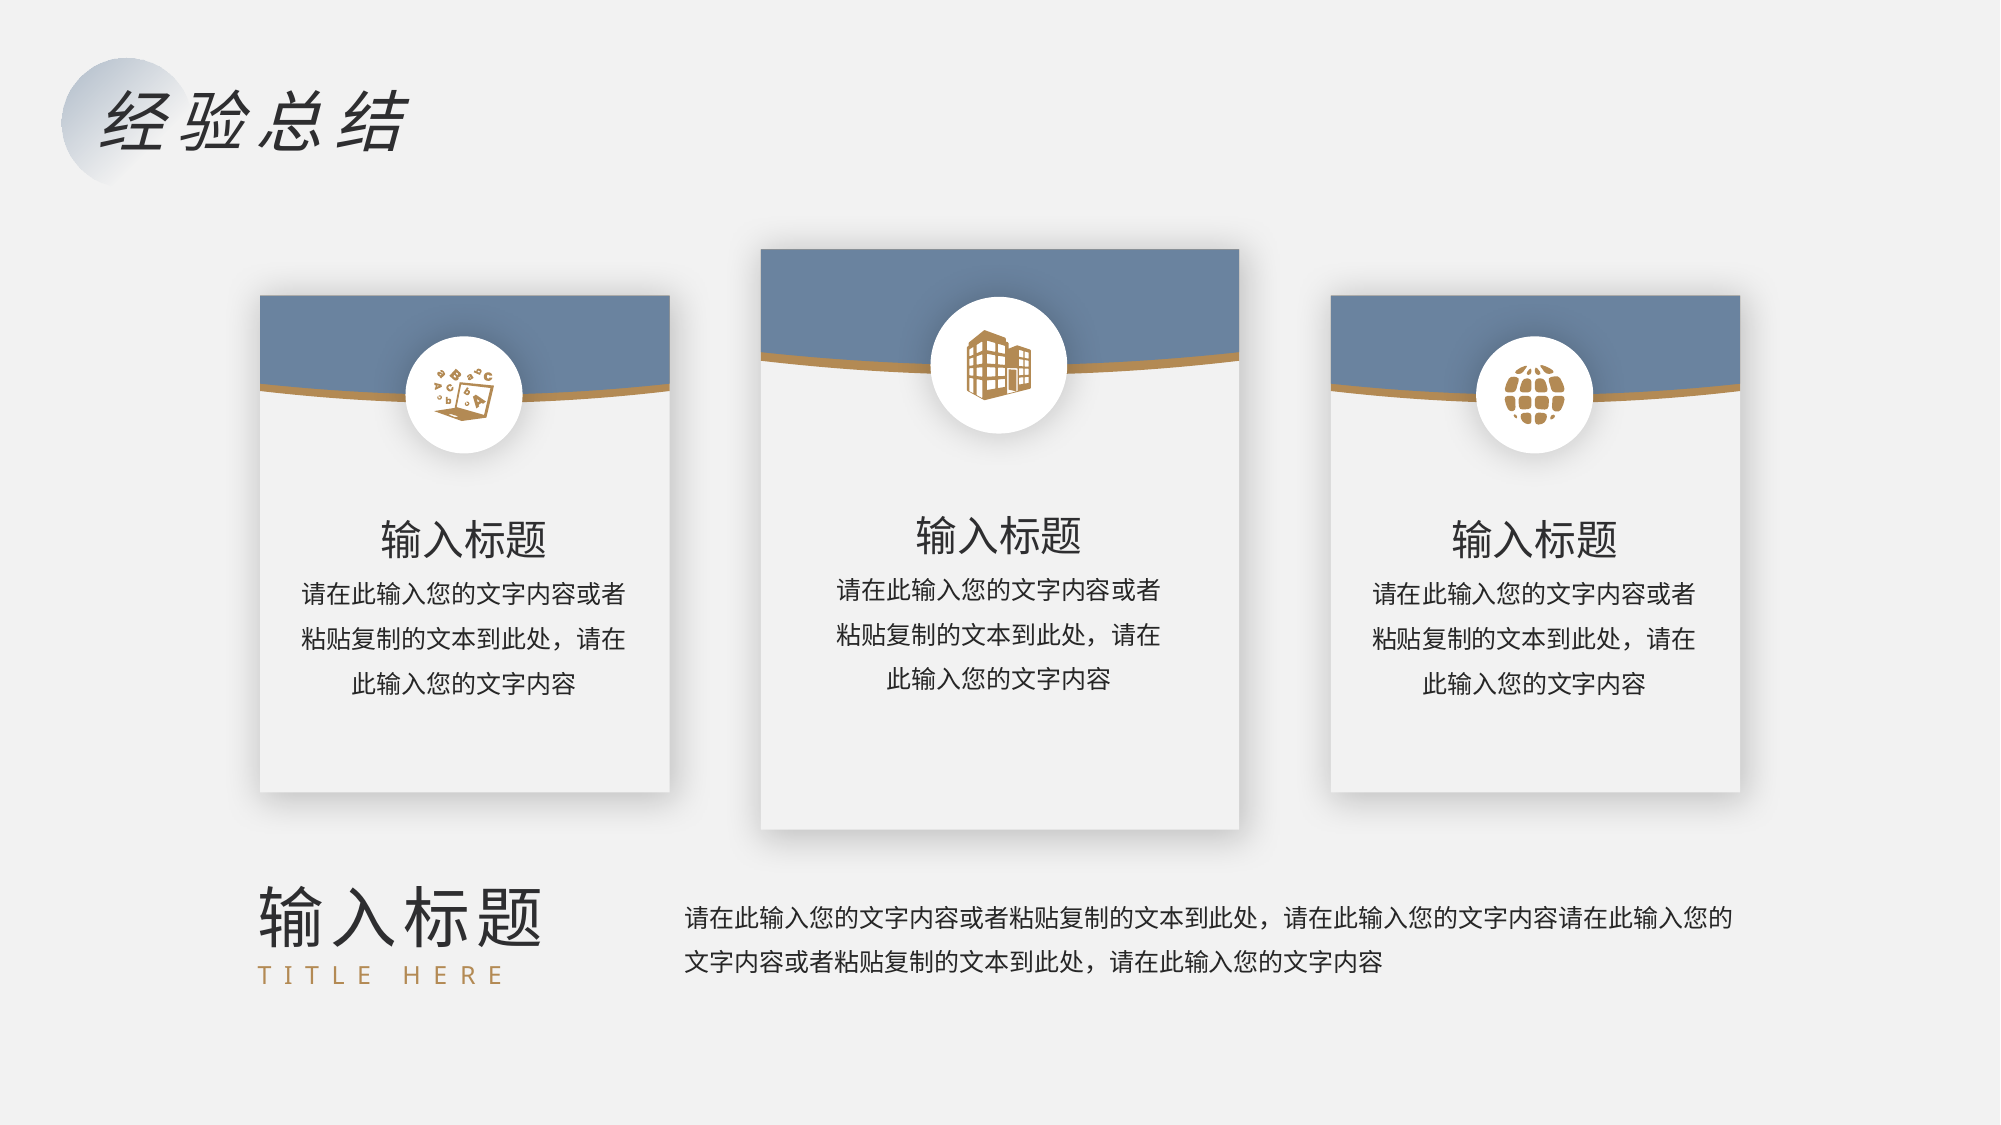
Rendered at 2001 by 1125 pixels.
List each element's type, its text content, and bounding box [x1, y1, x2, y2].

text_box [260, 295, 670, 793]
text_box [1330, 295, 1741, 793]
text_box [760, 249, 1240, 830]
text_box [242, 868, 1769, 998]
text_box [60, 73, 175, 189]
text_box [83, 56, 170, 72]
text_box 经验总结 [82, 72, 553, 168]
